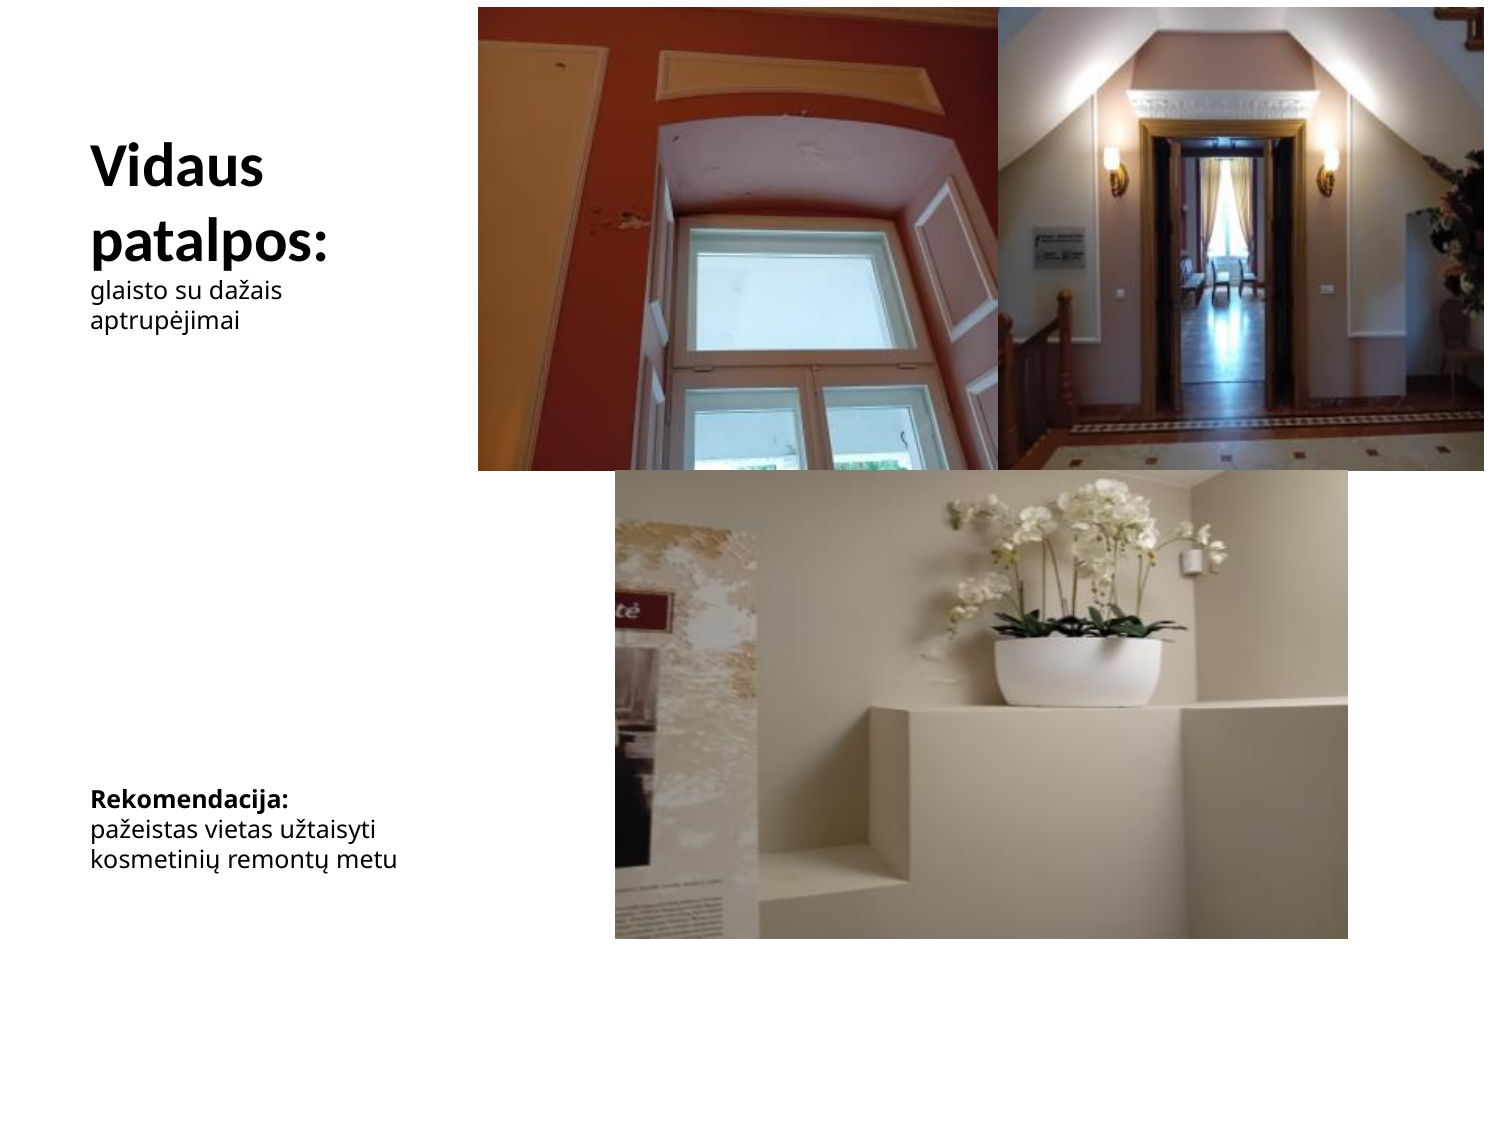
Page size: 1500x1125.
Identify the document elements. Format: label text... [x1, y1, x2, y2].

title Vidaus patalpos: glaisto su dažais aptrupėjimai Rekomendacija: pažeistas vietas užtaisyti kosmetinių remontų metu [75, 45, 455, 953]
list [999, 6, 1485, 471]
picture [478, 7, 1348, 940]
